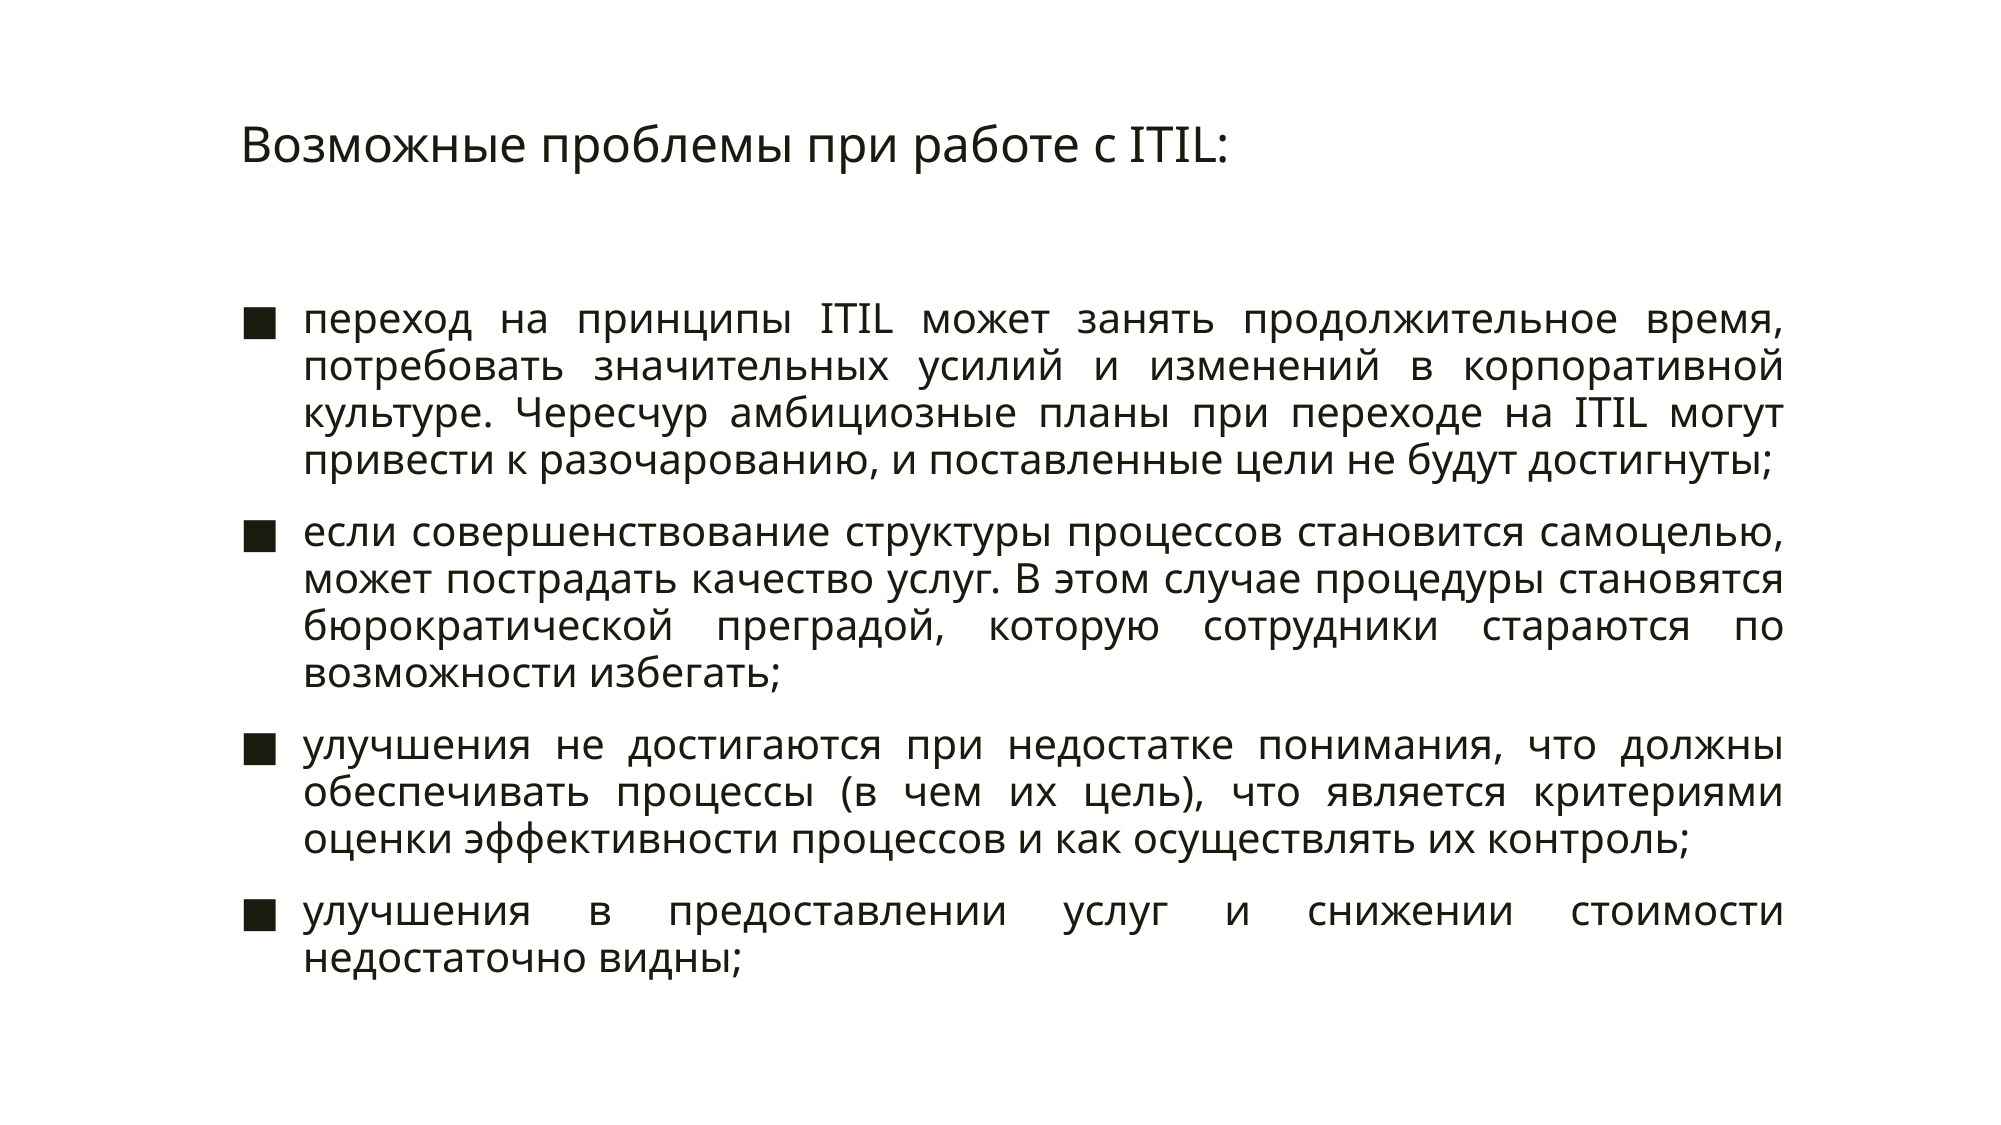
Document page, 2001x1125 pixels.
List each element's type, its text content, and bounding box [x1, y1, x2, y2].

list переход на принципы ITIL может занять продолжительное время, потребовать значительных усилий и изменений в корпоративной культуре. Чересчур амбициозные планы при переходе на ITIL могут привести к разочарованию, и поставленные цели не будут достигнуты; если совершенствование структуры процессов становится самоцелью, может пострадать качество услуг. В этом случае процедуры становятся бюрократической преградой, которую сотрудники стараются по возможности избегать; улучшения не достигаются при недостатке понимания, что должны обеспечивать процессы (в чем их цель), что является критериями оценки эффективности процессов и как осуществлять их контроль; улучшения в предоставлении услуг и снижении стоимости недостаточно видны; [225, 288, 1800, 963]
title Возможные проблемы при работе с ITIL: [225, 112, 1800, 241]
